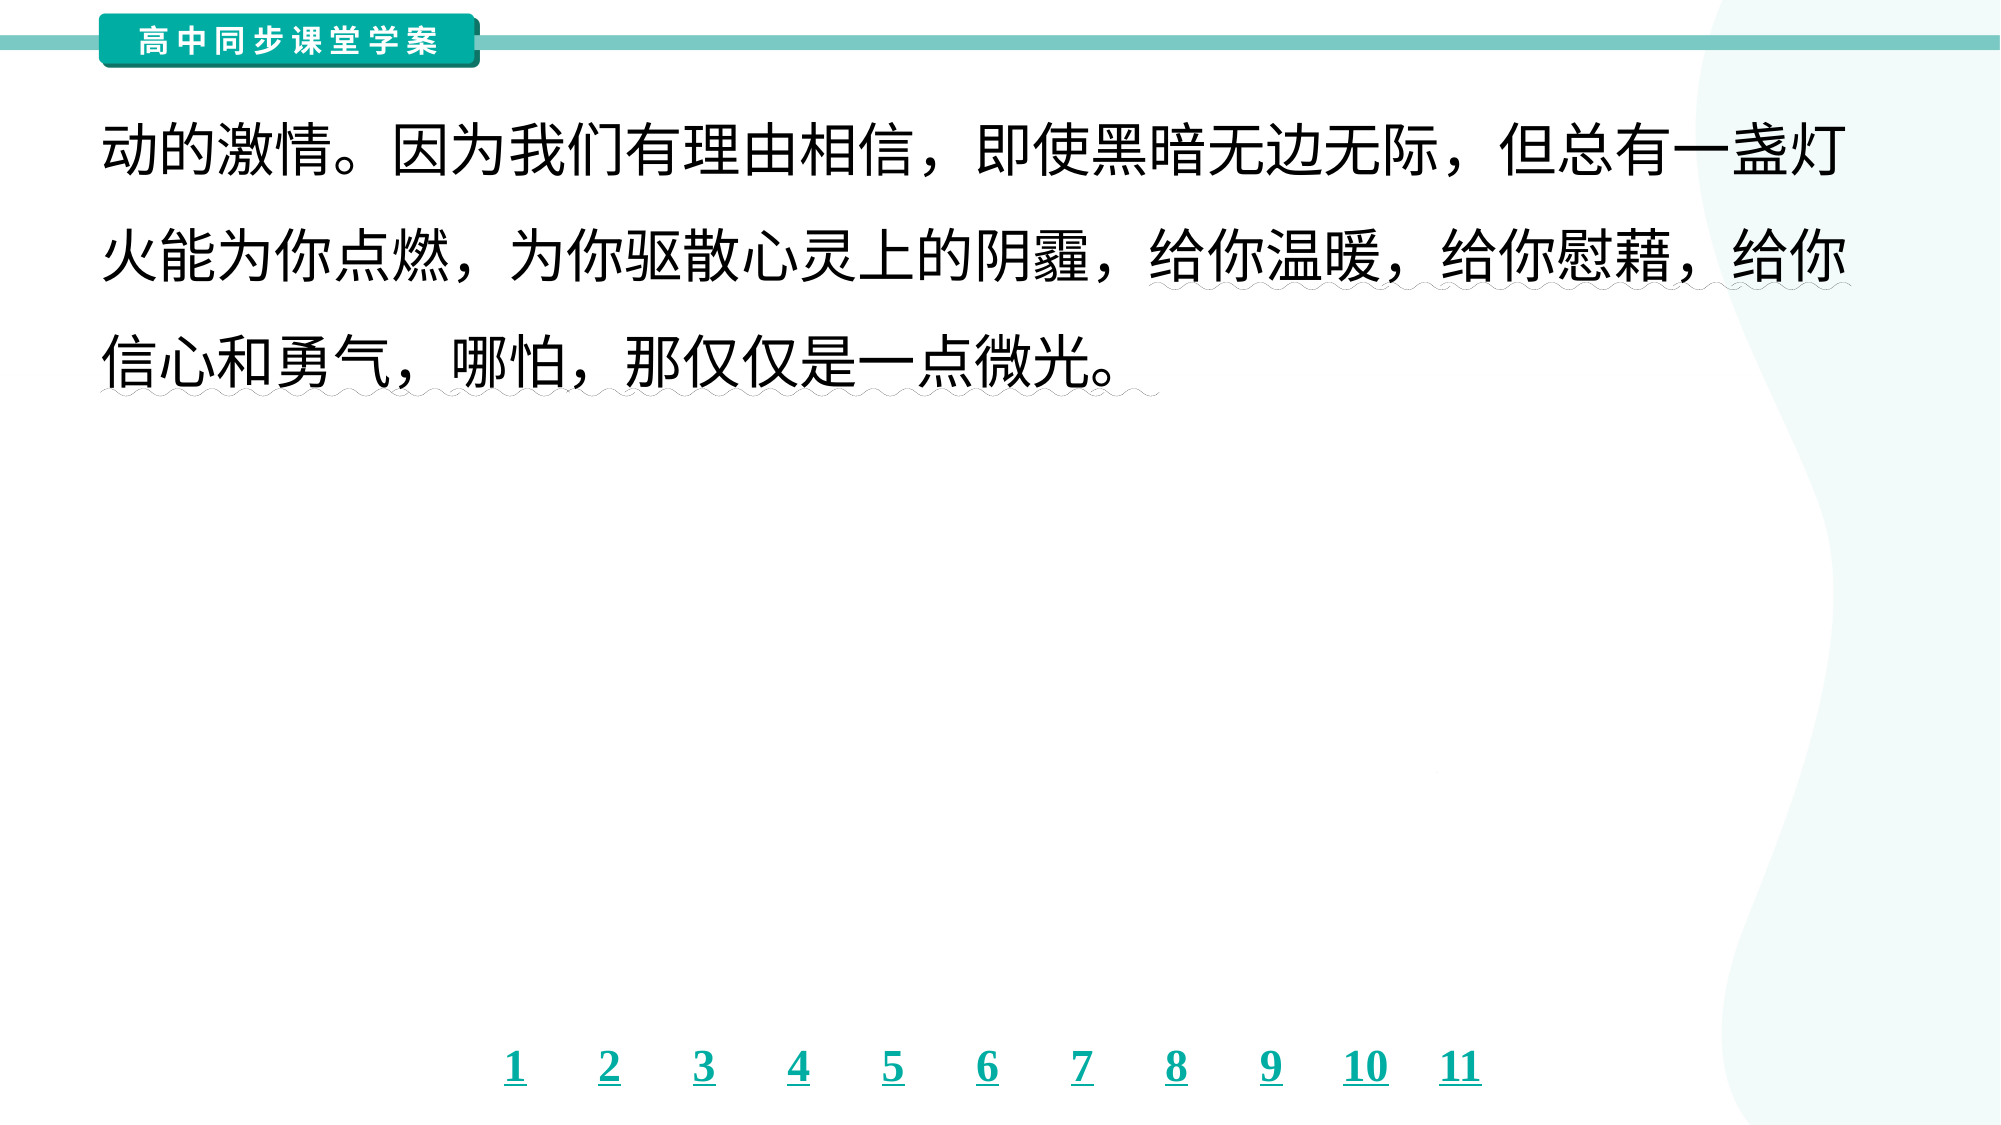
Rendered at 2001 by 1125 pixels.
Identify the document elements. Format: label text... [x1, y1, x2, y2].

picture [0, 0, 2000, 1125]
text_box 动的激情。因为我们有理由相信，即使黑暗无边无际，但总有一盏灯 火能为你点燃，为你驱散心灵上的阴霾，给你温暖，给你慰藉，给你 信心和勇气，哪怕，那仅仅是一点微光。 [100, 76, 1899, 396]
